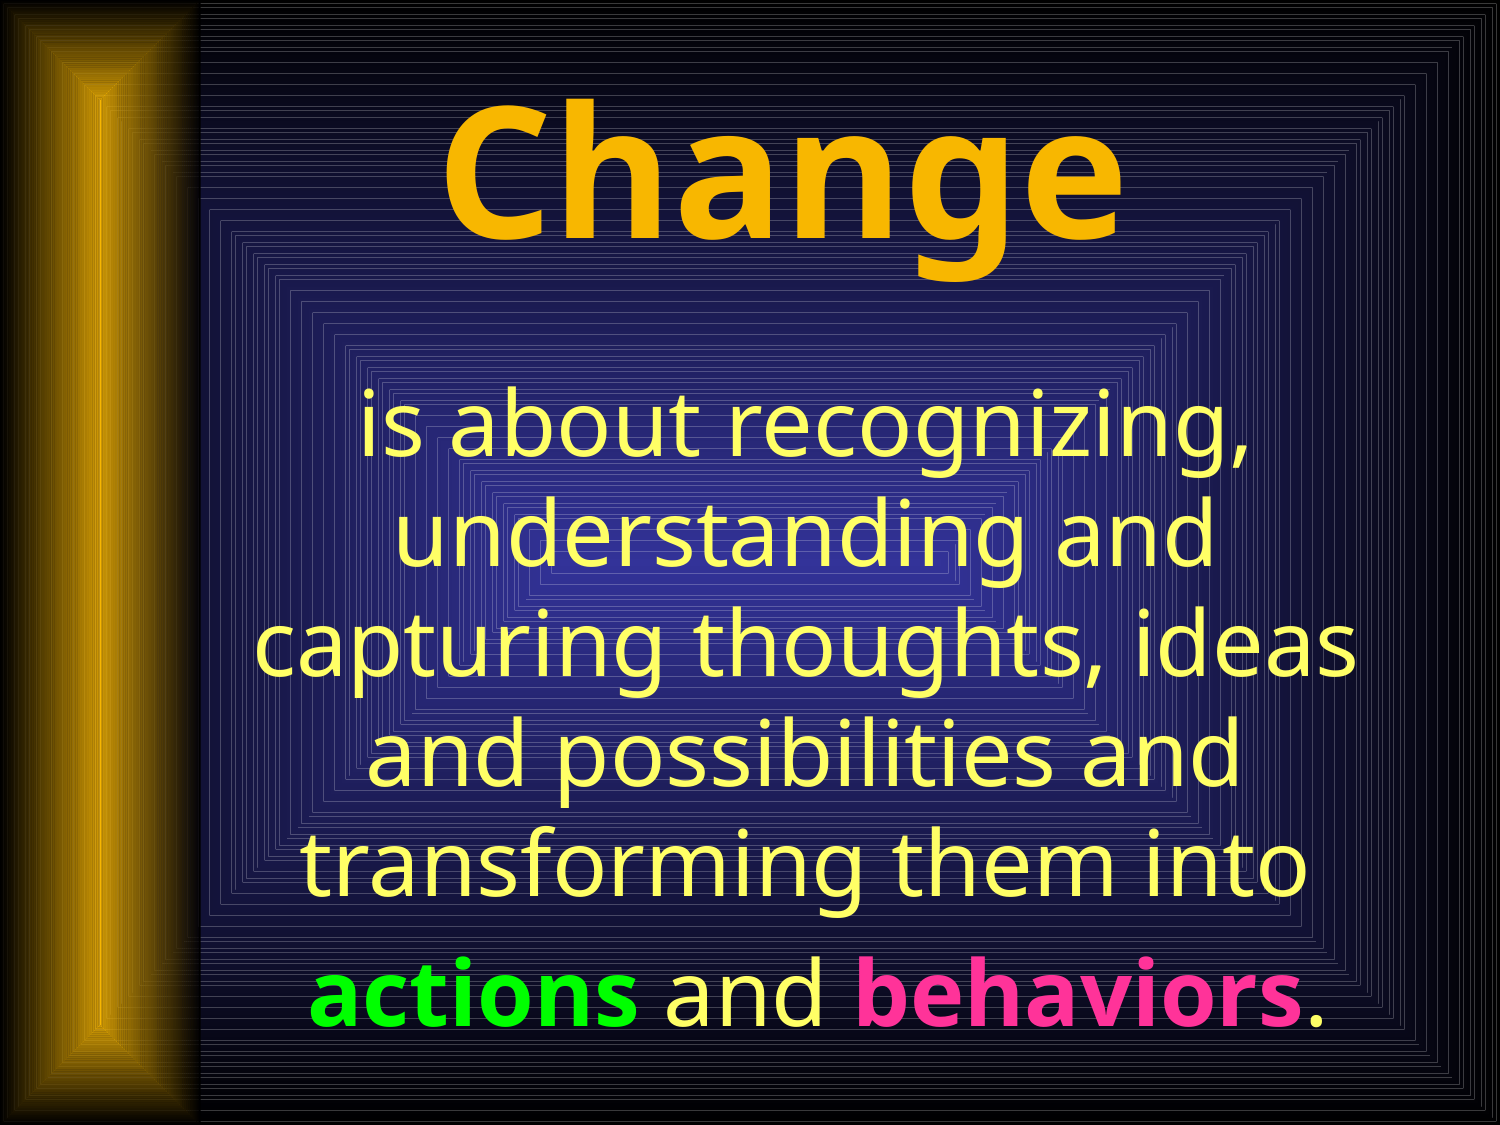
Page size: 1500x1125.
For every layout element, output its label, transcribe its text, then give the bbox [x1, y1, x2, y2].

text_box Change is about recognizing, understanding and capturing thoughts, ideas and possibilities and transforming them into actions and behaviors. [199, 47, 1413, 1125]
